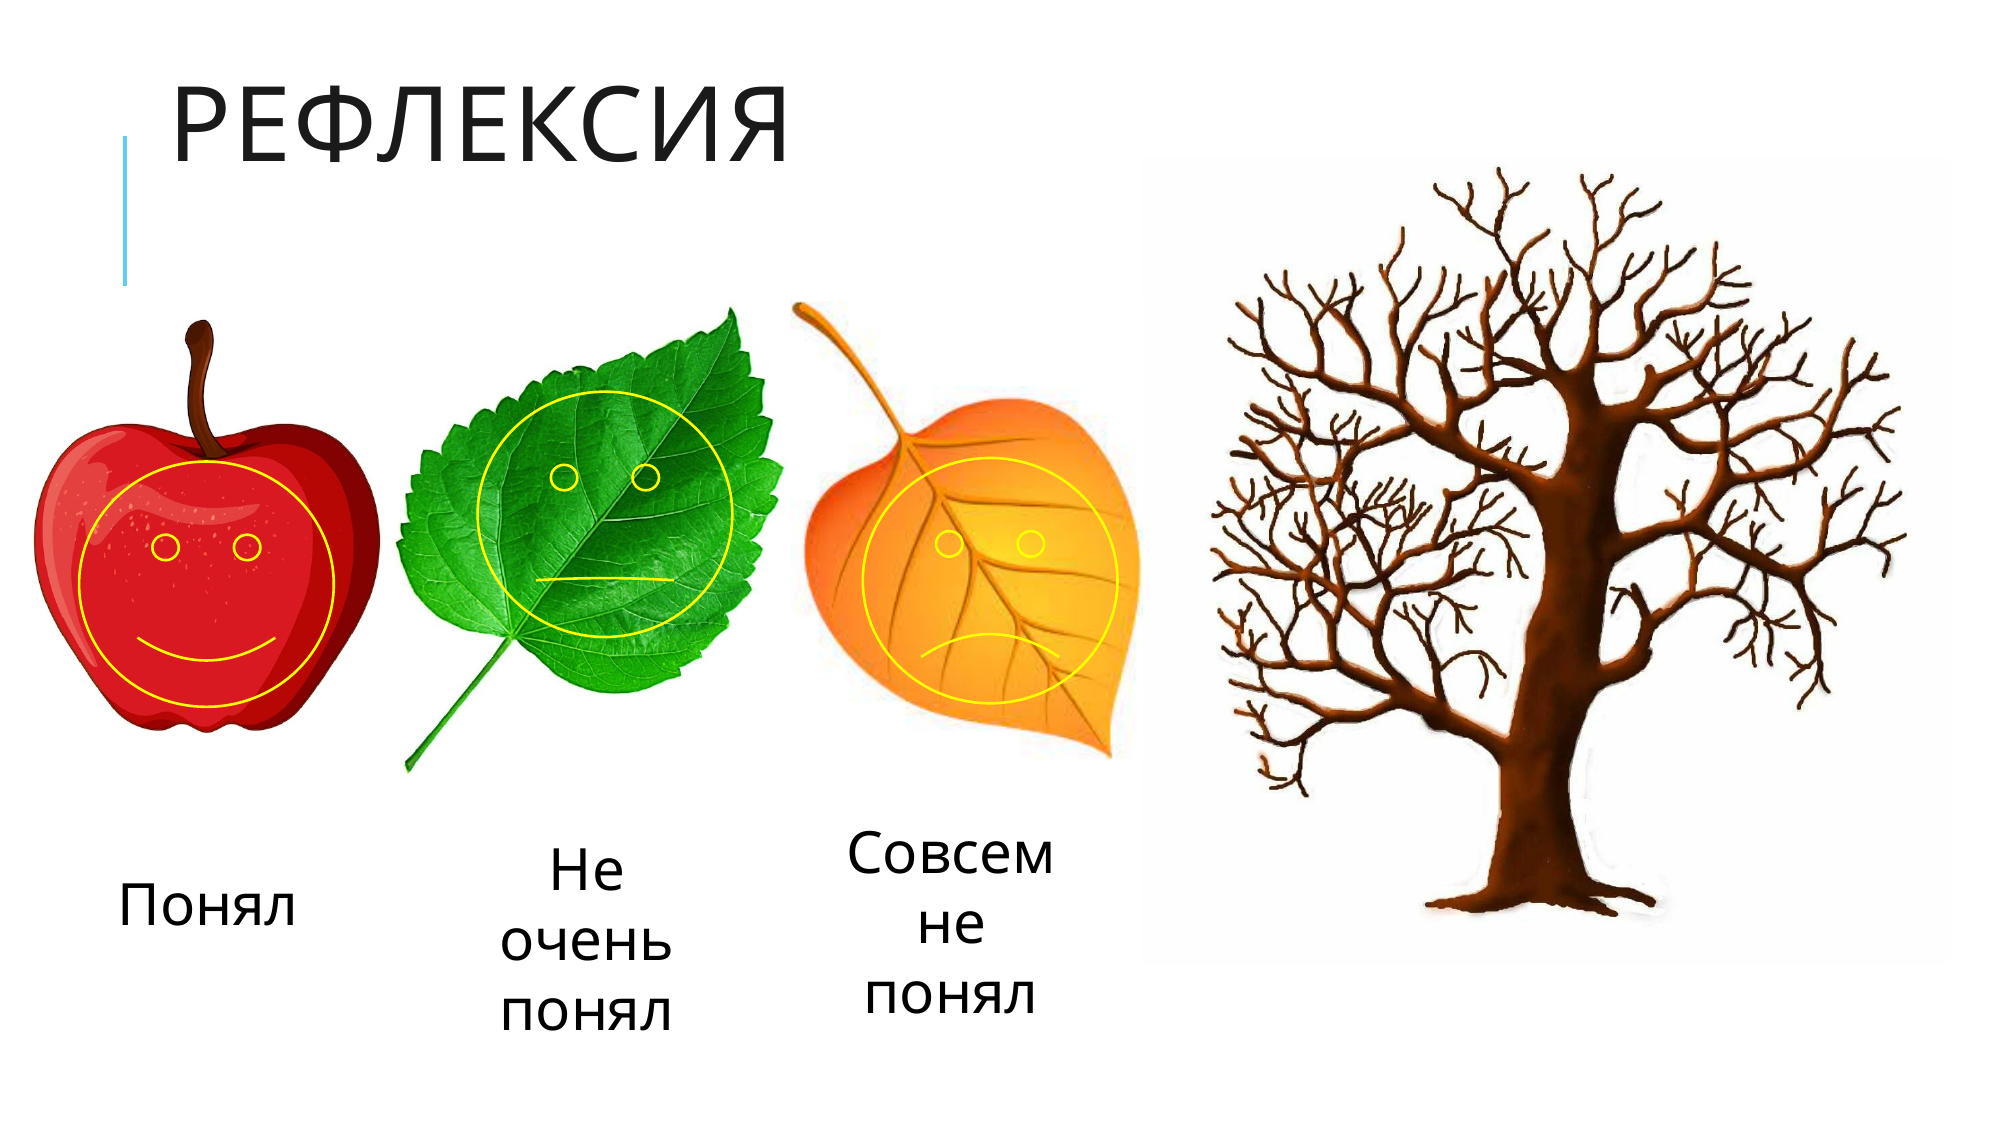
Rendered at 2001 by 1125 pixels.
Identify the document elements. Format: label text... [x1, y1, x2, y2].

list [1141, 156, 1951, 965]
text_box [388, 301, 789, 778]
text_box Совсем не понял [816, 808, 1086, 1033]
text_box Понял [73, 859, 343, 945]
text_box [791, 301, 1143, 762]
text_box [27, 313, 381, 739]
title Рефлексия [153, 8, 1749, 255]
text_box Не очень понял [452, 824, 722, 1050]
